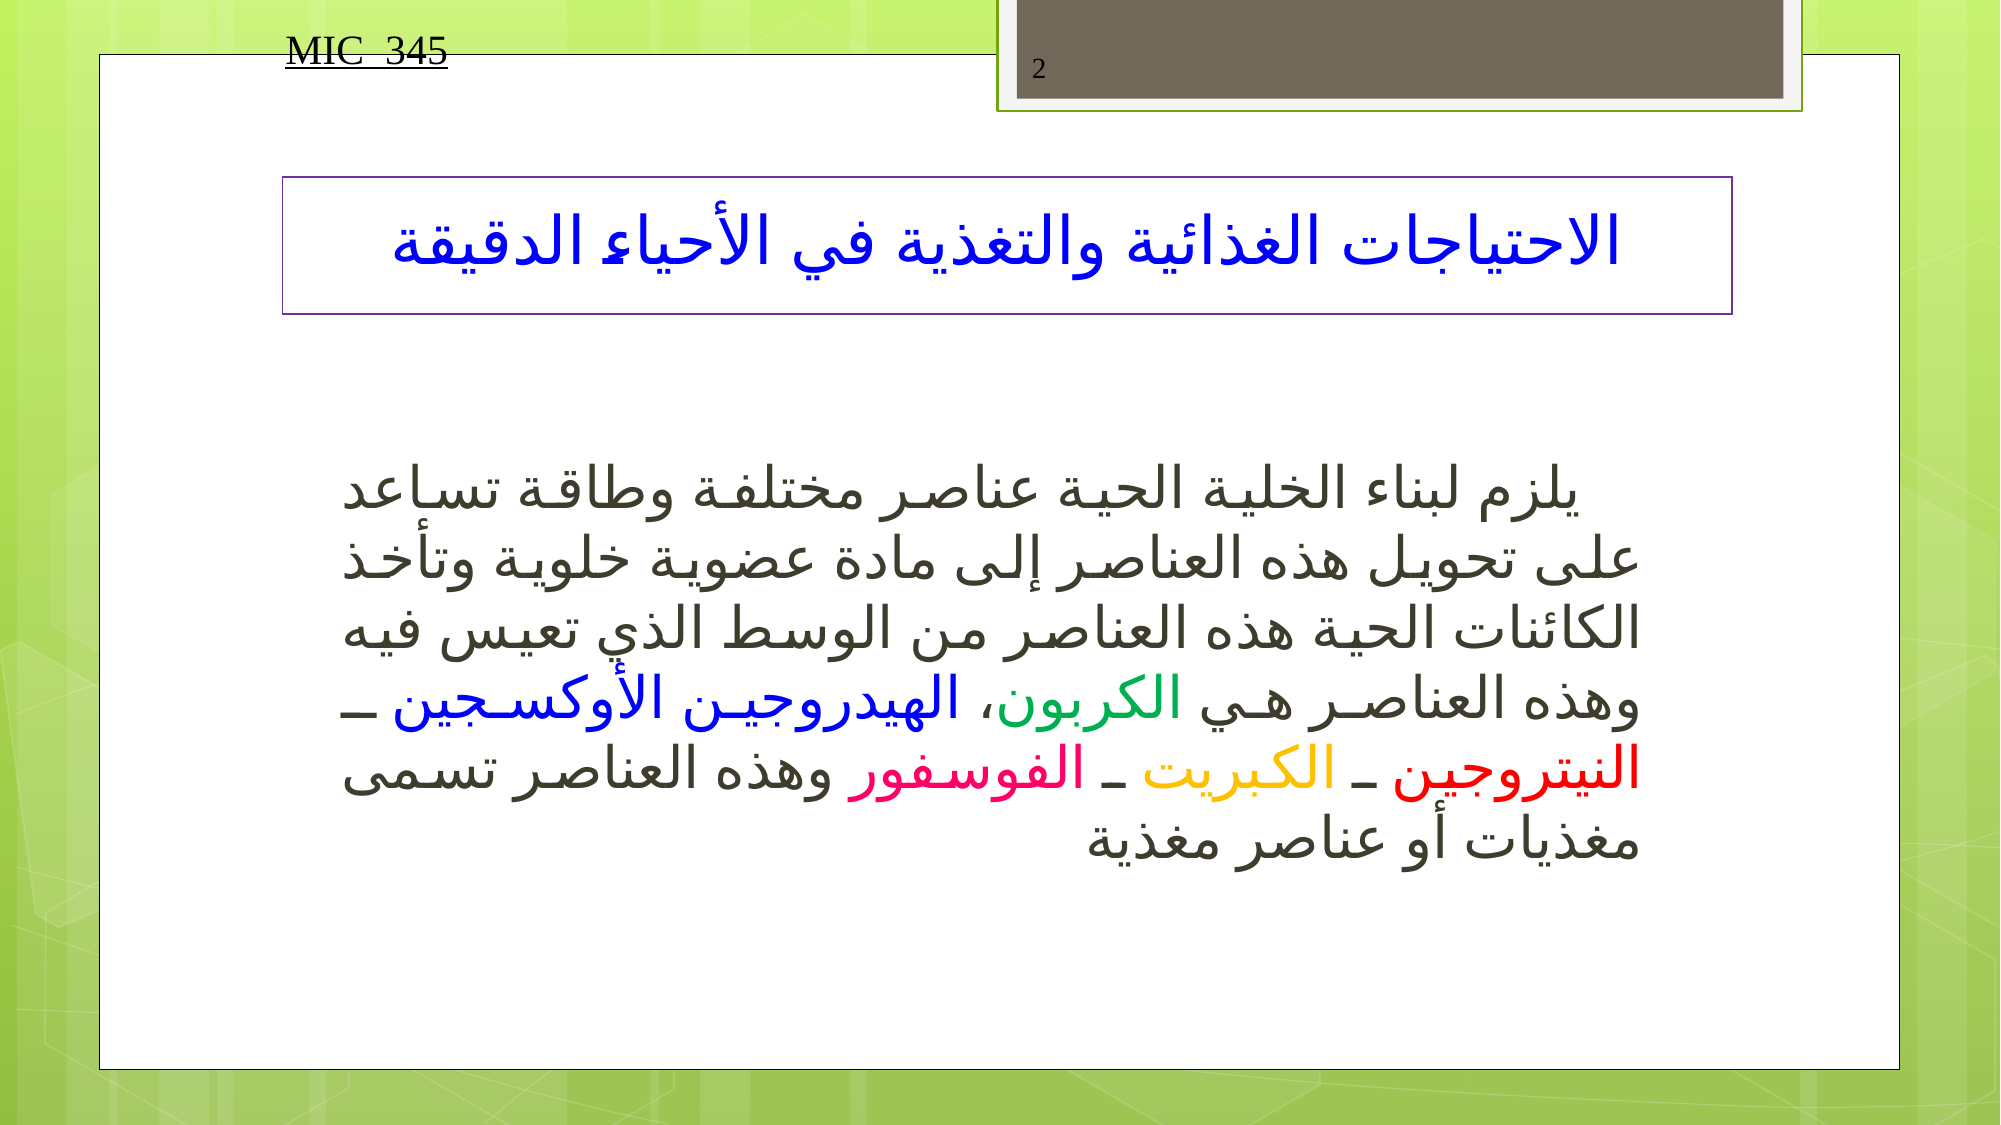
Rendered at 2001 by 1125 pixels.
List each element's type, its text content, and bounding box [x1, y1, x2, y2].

text_box الاحتياجات الغذائية والتغذية في الأحياء الدقيقة [282, 176, 1733, 315]
text_box MIC 345 [270, 0, 1721, 121]
list يلزم لبناء الخلية الحية عناصر مختلفة وطاقة تساعد على تحويل هذه العناصر إلى مادة عضوية خلوية وتأخذ الكائنات الحية هذه العناصر من الوسط الذي تعيس فيه وهذه العناصر هي الكربون، الهيدروجين الأوكسجين ـ النيتروجين ـ الكبريت ـ الفوسفور وهذه العناصر تسمى مغذيات أو عناصر مغذية [326, 442, 1715, 1118]
